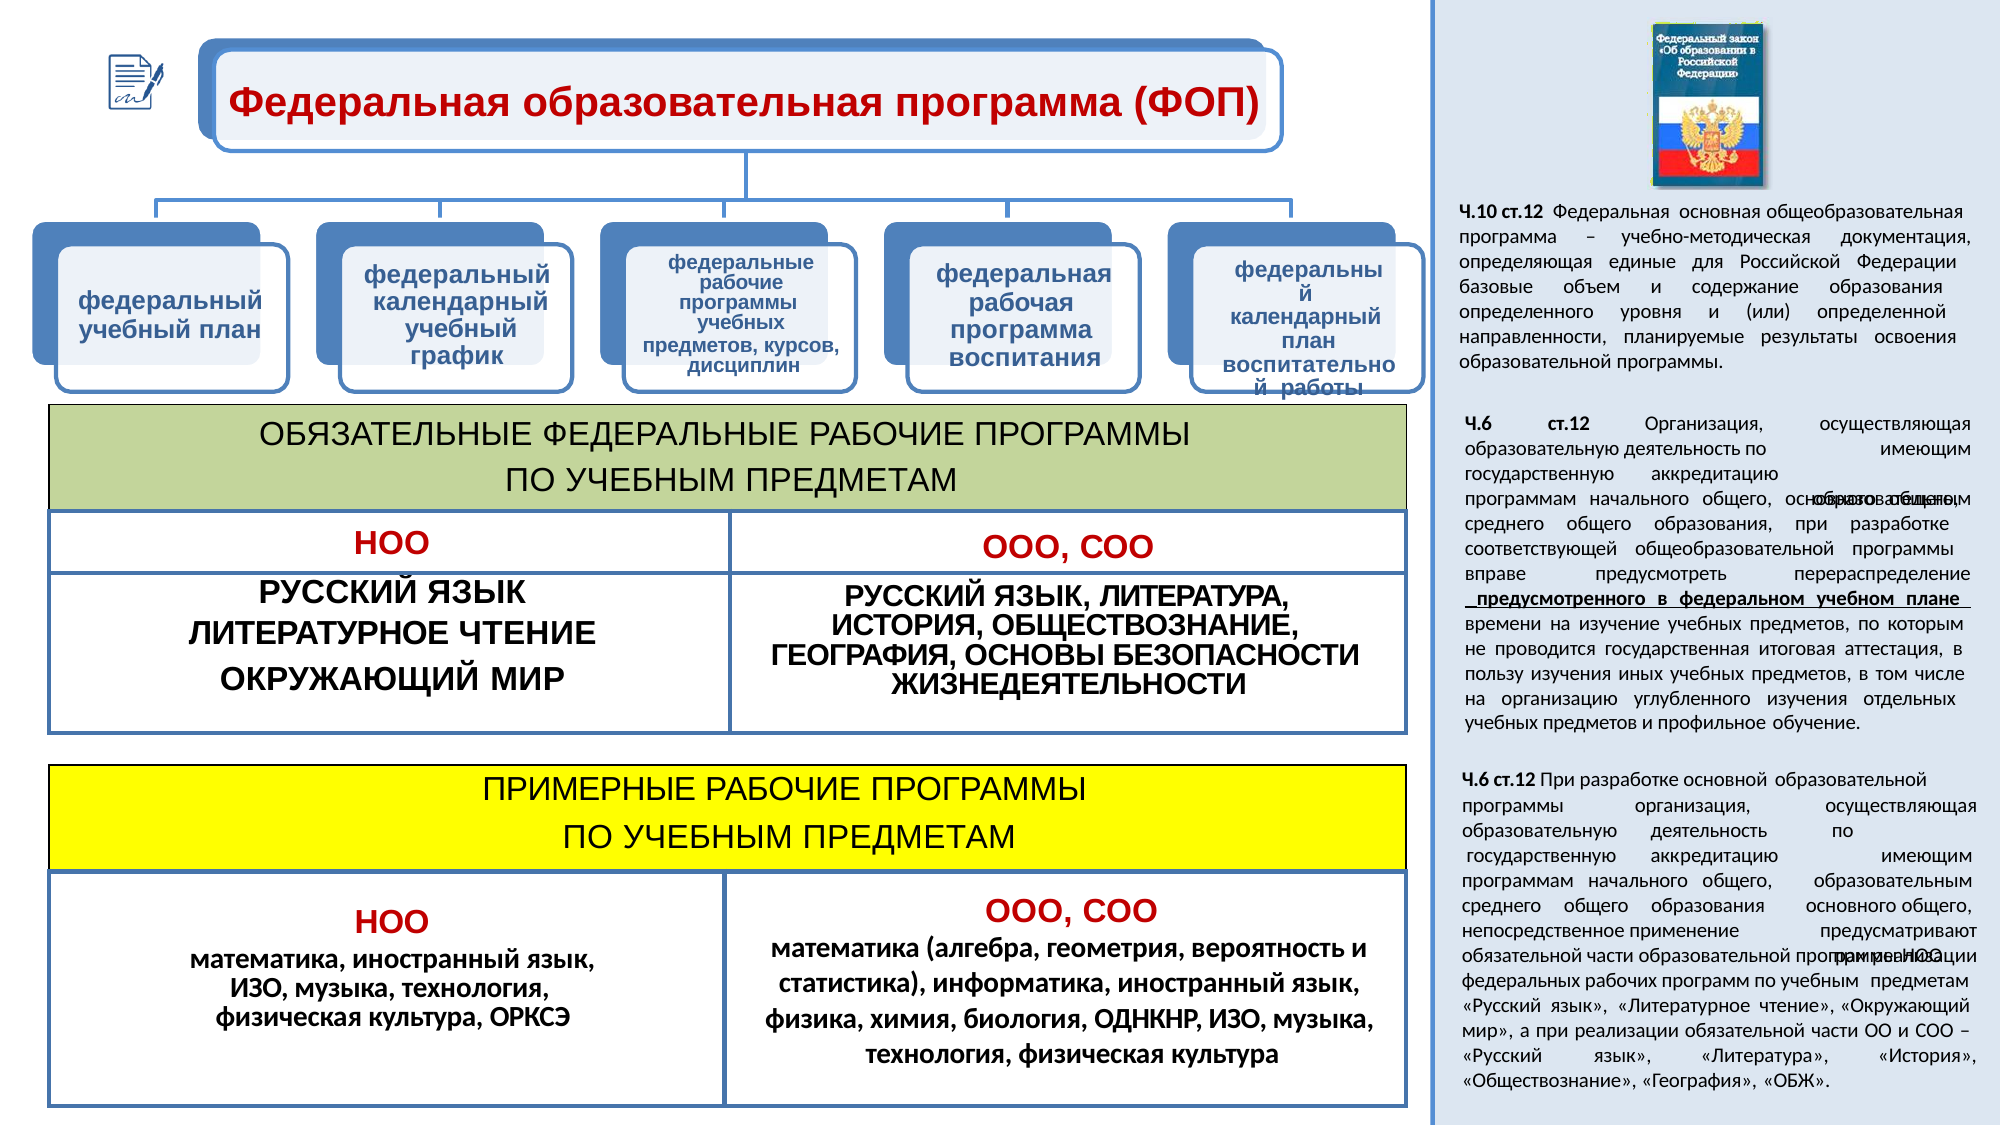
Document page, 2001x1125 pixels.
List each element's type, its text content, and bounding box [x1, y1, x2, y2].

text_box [1163, 217, 1426, 395]
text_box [27, 148, 1294, 395]
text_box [1432, 0, 2000, 1125]
table_cell РУССКИЙ ЯЗЫК, ЛИТЕРАТУРА, ИСТОРИЯ, ОБЩЕСТВОЗНАНИЕ, ГЕОГРАФИЯ, ОСНОВЫ БЕЗОПАСНОСТИ ЖИЗНЕДЕЯТЕЛЬНОСТИ [732, 575, 1404, 731]
text_box [198, 38, 1263, 137]
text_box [311, 217, 575, 395]
table_cell ООО, СОО [732, 513, 1404, 571]
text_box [595, 217, 859, 395]
table_cell НОО математика, иностранный язык, ИЗО, музыка, технология, физическая культура, ОРКСЭ [51, 874, 722, 1104]
table_cell ООО, СОО математика (алгебра, геометрия, вероятность и статистика), информатика, иностранный язык, физика, химия, биология, ОДНКНР, ИЗО, музыка, технология, физическая культура [727, 874, 1404, 1104]
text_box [879, 217, 1143, 395]
table_cell РУССКИЙ ЯЗЫК ЛИТЕРАТУРНОЕ ЧТЕНИЕ ОКРУЖАЮЩИЙ МИР [51, 575, 728, 731]
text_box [211, 47, 1285, 154]
table_header ПРИМЕРНЫЕ РАБОЧИЕ ПРОГРАММЫ ПО УЧЕБНЫМ ПРЕДМЕТАМ [50, 766, 1405, 869]
table_header ОБЯЗАТЕЛЬНЫЕ ФЕДЕРАЛЬНЫЕ РАБОЧИЕ ПРОГРАММЫ ПО УЧЕБНЫМ ПРЕДМЕТАМ [50, 405, 1406, 509]
text_box [108, 54, 164, 110]
table_cell НОО [51, 513, 728, 571]
